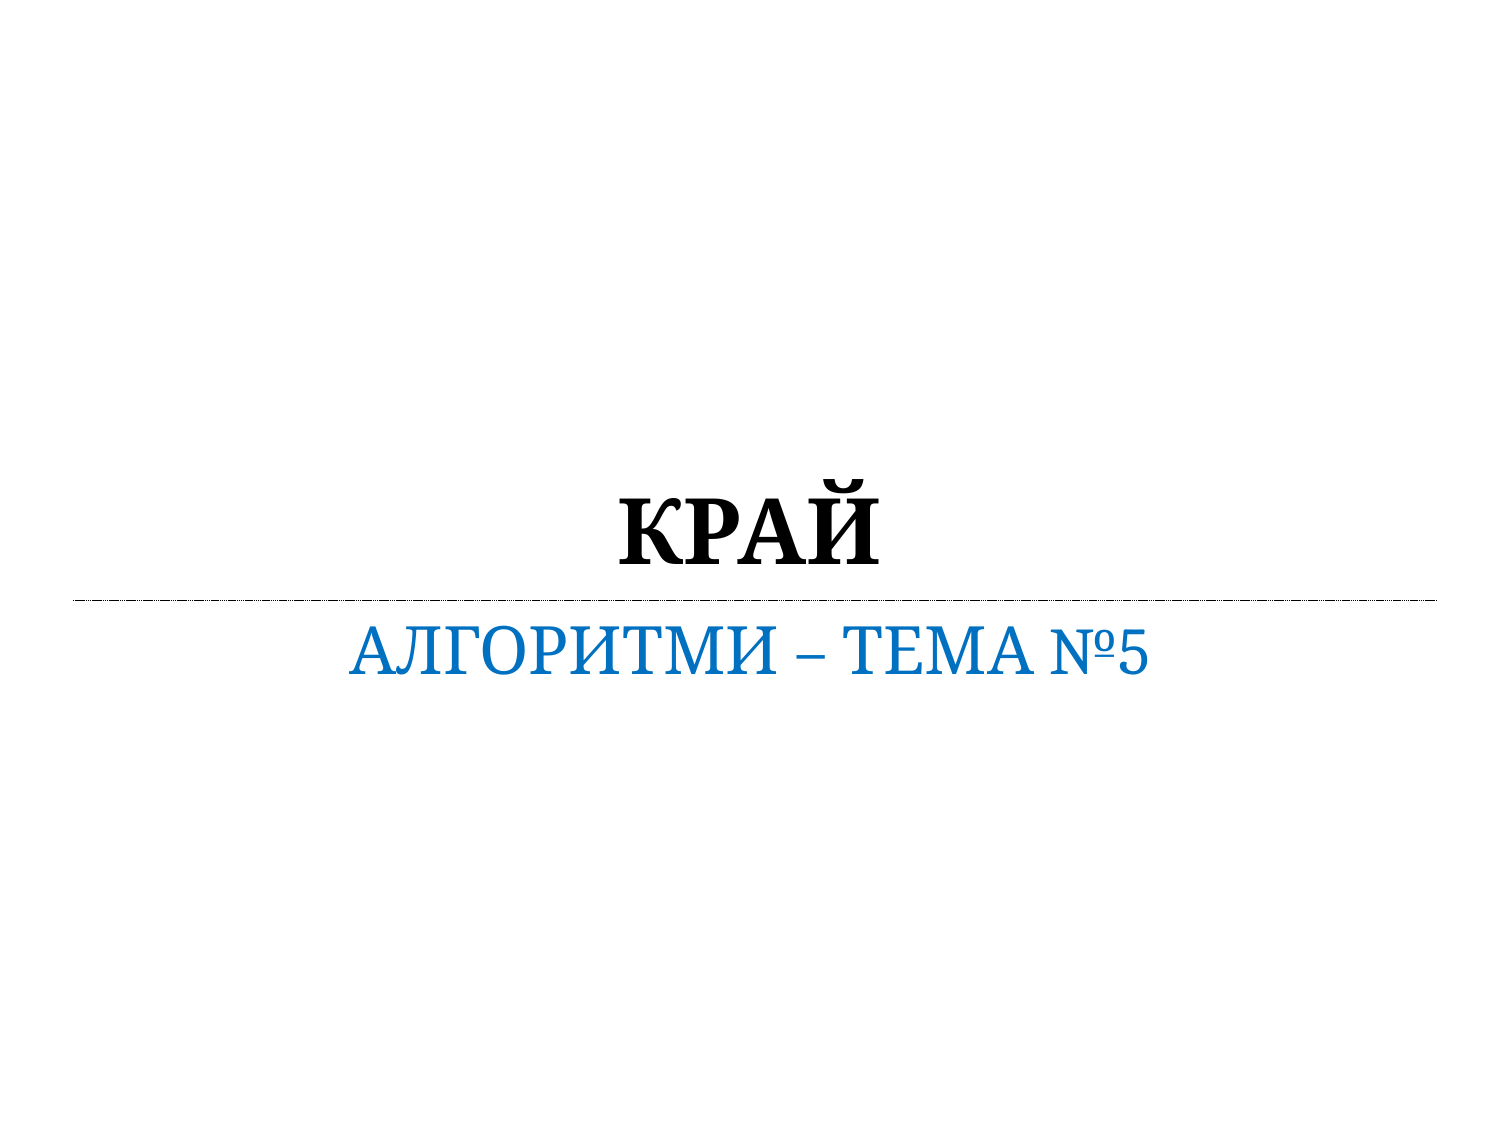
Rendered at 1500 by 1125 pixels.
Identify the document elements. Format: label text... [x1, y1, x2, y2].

title Край [0, 346, 1500, 594]
subtitle Алгоритми – тема №5 [0, 597, 1500, 716]
